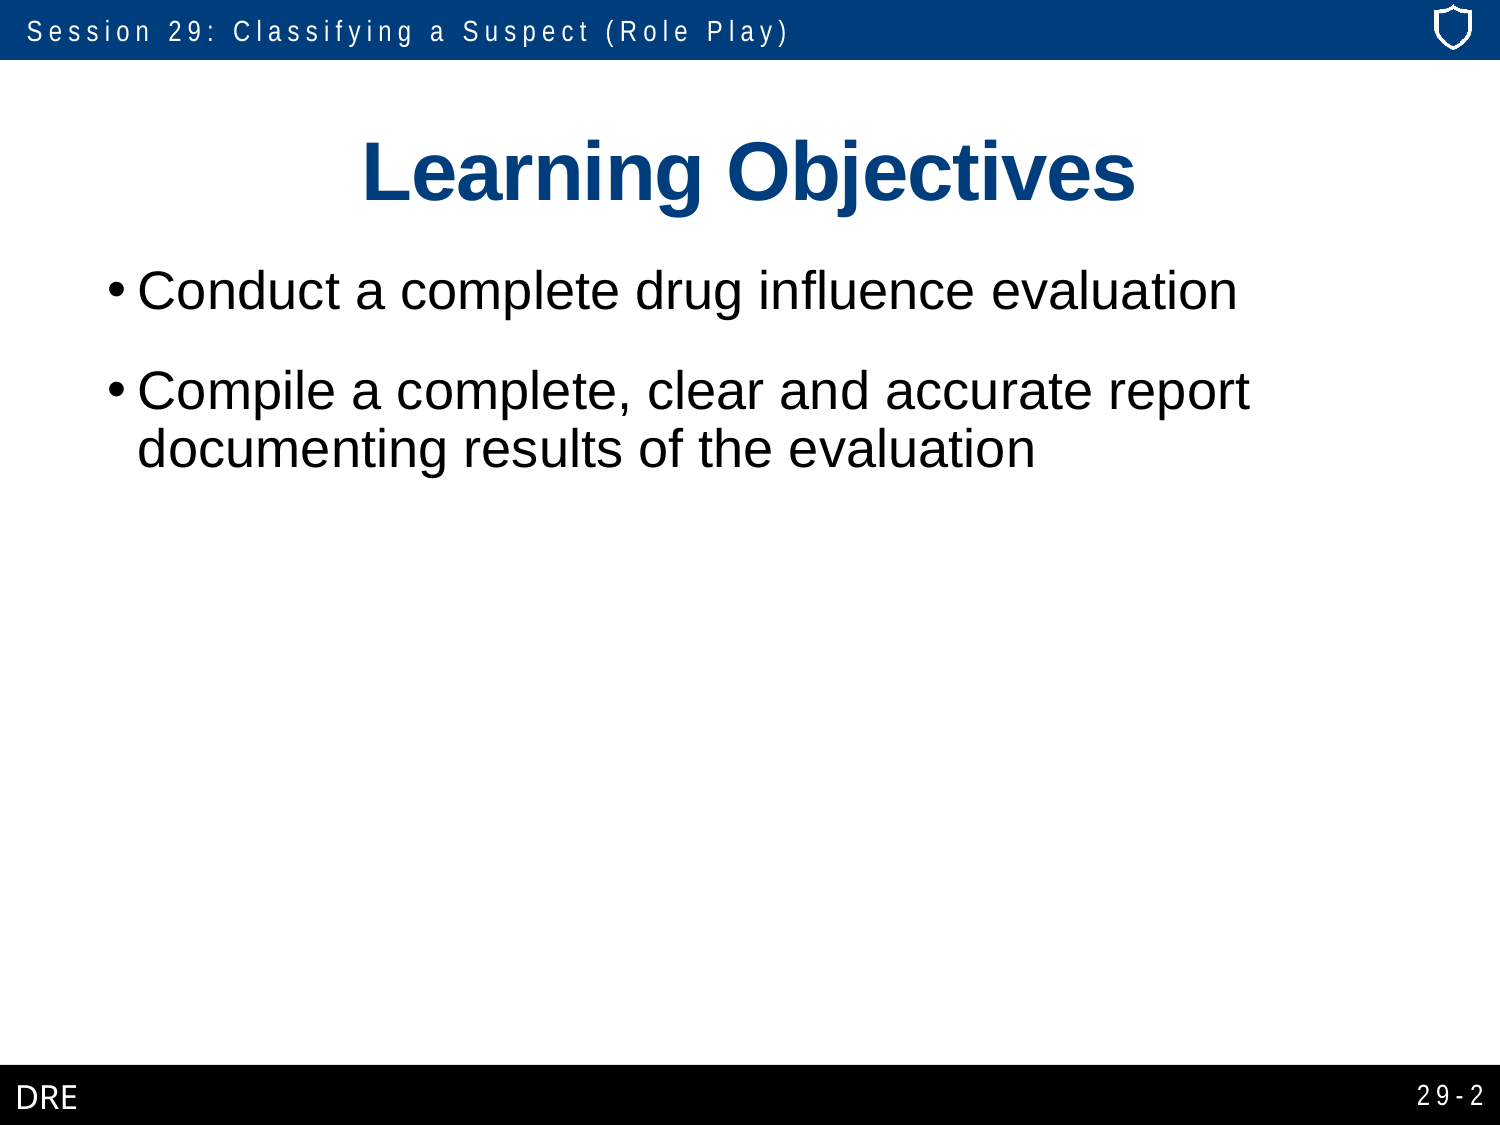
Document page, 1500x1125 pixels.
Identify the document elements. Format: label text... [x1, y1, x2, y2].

slide_number 29-2 [1218, 1063, 1499, 1124]
picture [1434, 4, 1472, 50]
title Learning Objectives [75, 75, 1425, 225]
list Conduct a complete drug influence evaluation Compile a complete, clear and accurate report documenting results of the evaluation [75, 254, 1425, 1005]
